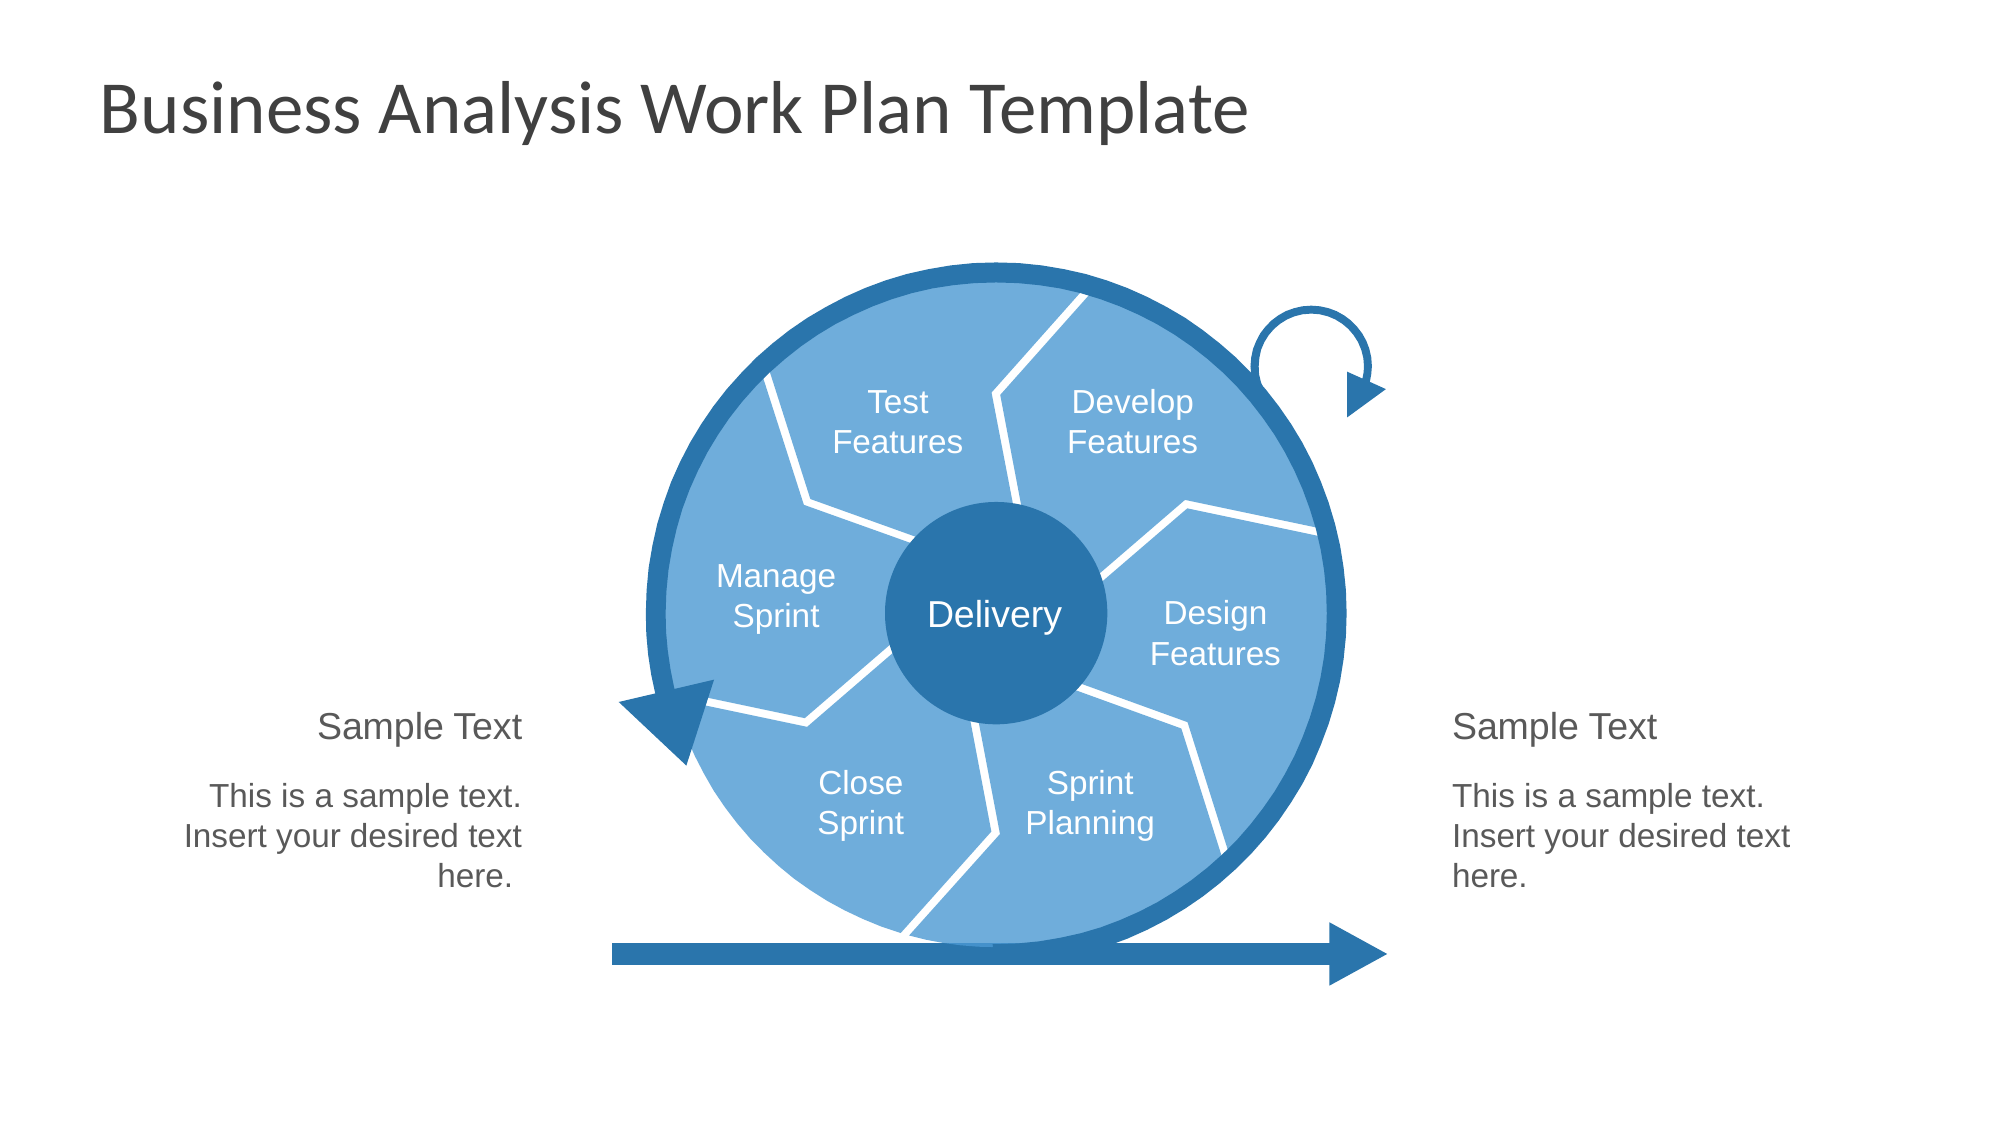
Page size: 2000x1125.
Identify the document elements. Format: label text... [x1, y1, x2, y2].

text_box [1000, 296, 1315, 572]
title Business Analysis Work Plan Template [99, 45, 1900, 162]
text_box [882, 499, 1110, 727]
text_box Test Features [817, 372, 979, 468]
text_box Manage Sprint [701, 547, 852, 642]
text_box Sprint Planning [1010, 753, 1171, 849]
text_box [645, 262, 1347, 965]
text_box Delivery [912, 582, 1077, 642]
text_box [666, 380, 908, 719]
text_box [692, 655, 992, 934]
text_box [618, 679, 715, 766]
text_box Design Features [1135, 584, 1297, 679]
text_box [909, 691, 1222, 948]
text_box [1250, 305, 1386, 418]
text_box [154, 694, 538, 904]
text_box [770, 283, 1080, 536]
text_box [1436, 694, 1845, 904]
text_box Develop Features [1052, 372, 1214, 468]
text_box Close Sprint [802, 753, 920, 849]
text_box [610, 920, 1390, 988]
text_box [1084, 508, 1326, 848]
